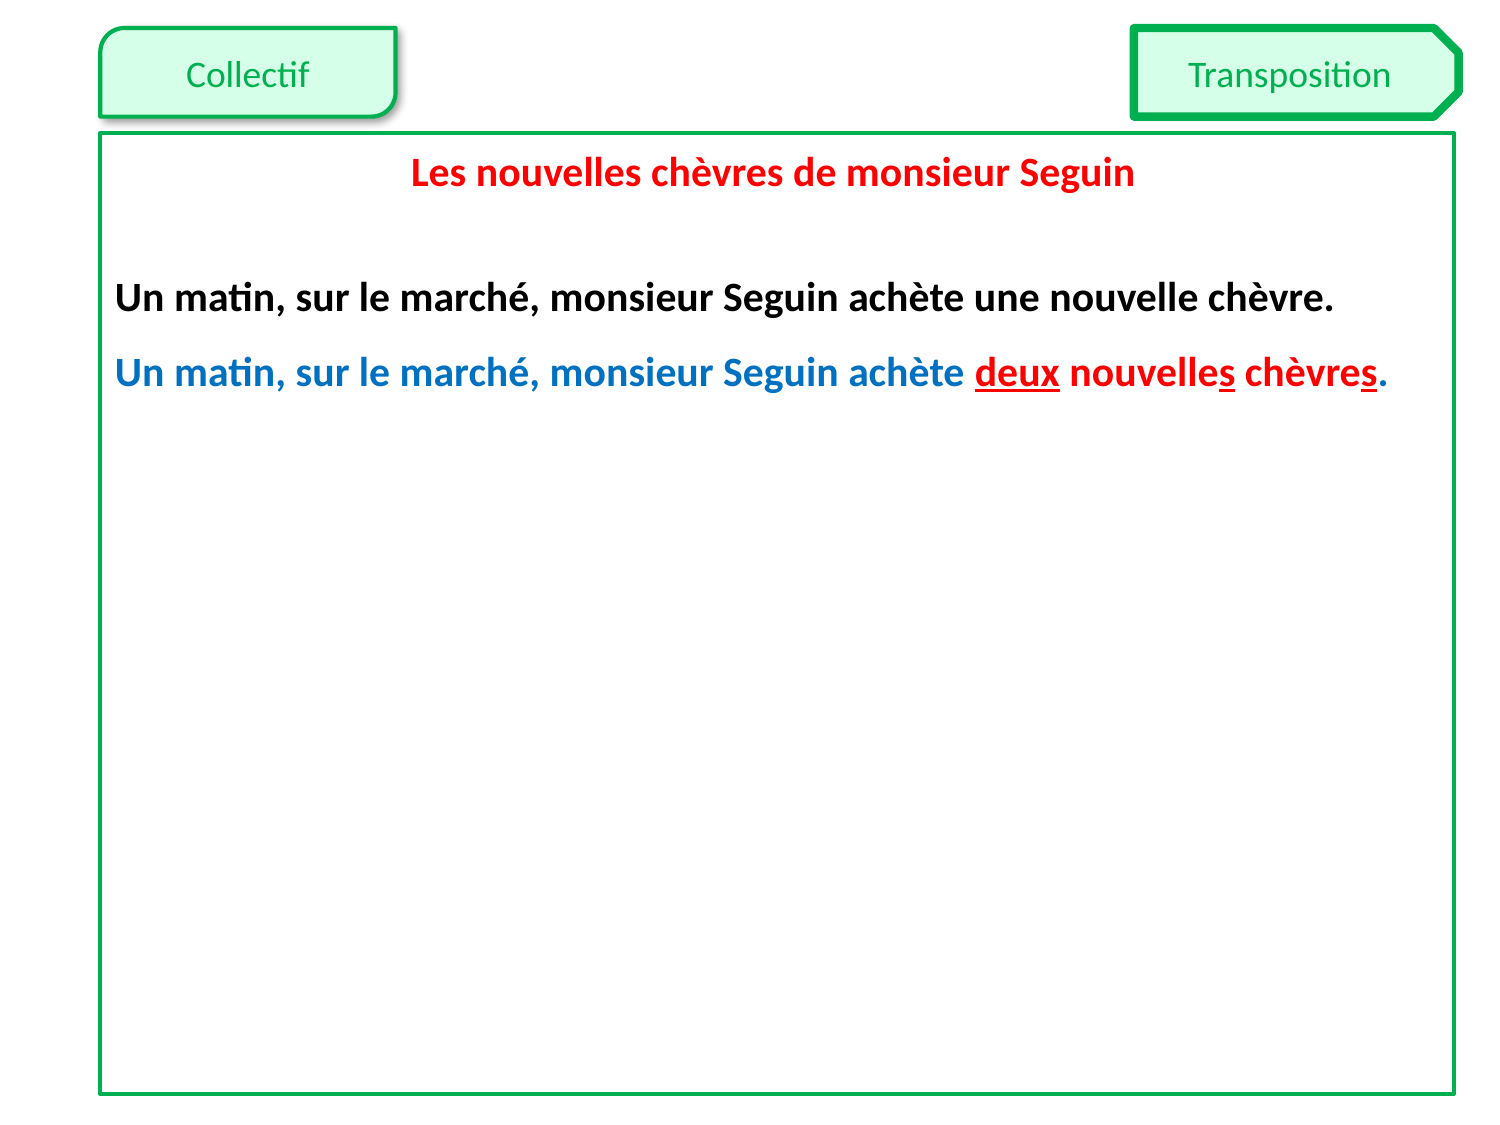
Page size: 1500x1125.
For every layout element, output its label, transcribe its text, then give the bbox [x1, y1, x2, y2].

text_box Les nouvelles chèvres de monsieur Seguin Un matin, sur le marché, monsieur Seguin achète une nouvelle chèvre. Un matin, sur le marché, monsieur Seguin achète deux nouvelles chèvres. [100, 137, 1447, 402]
